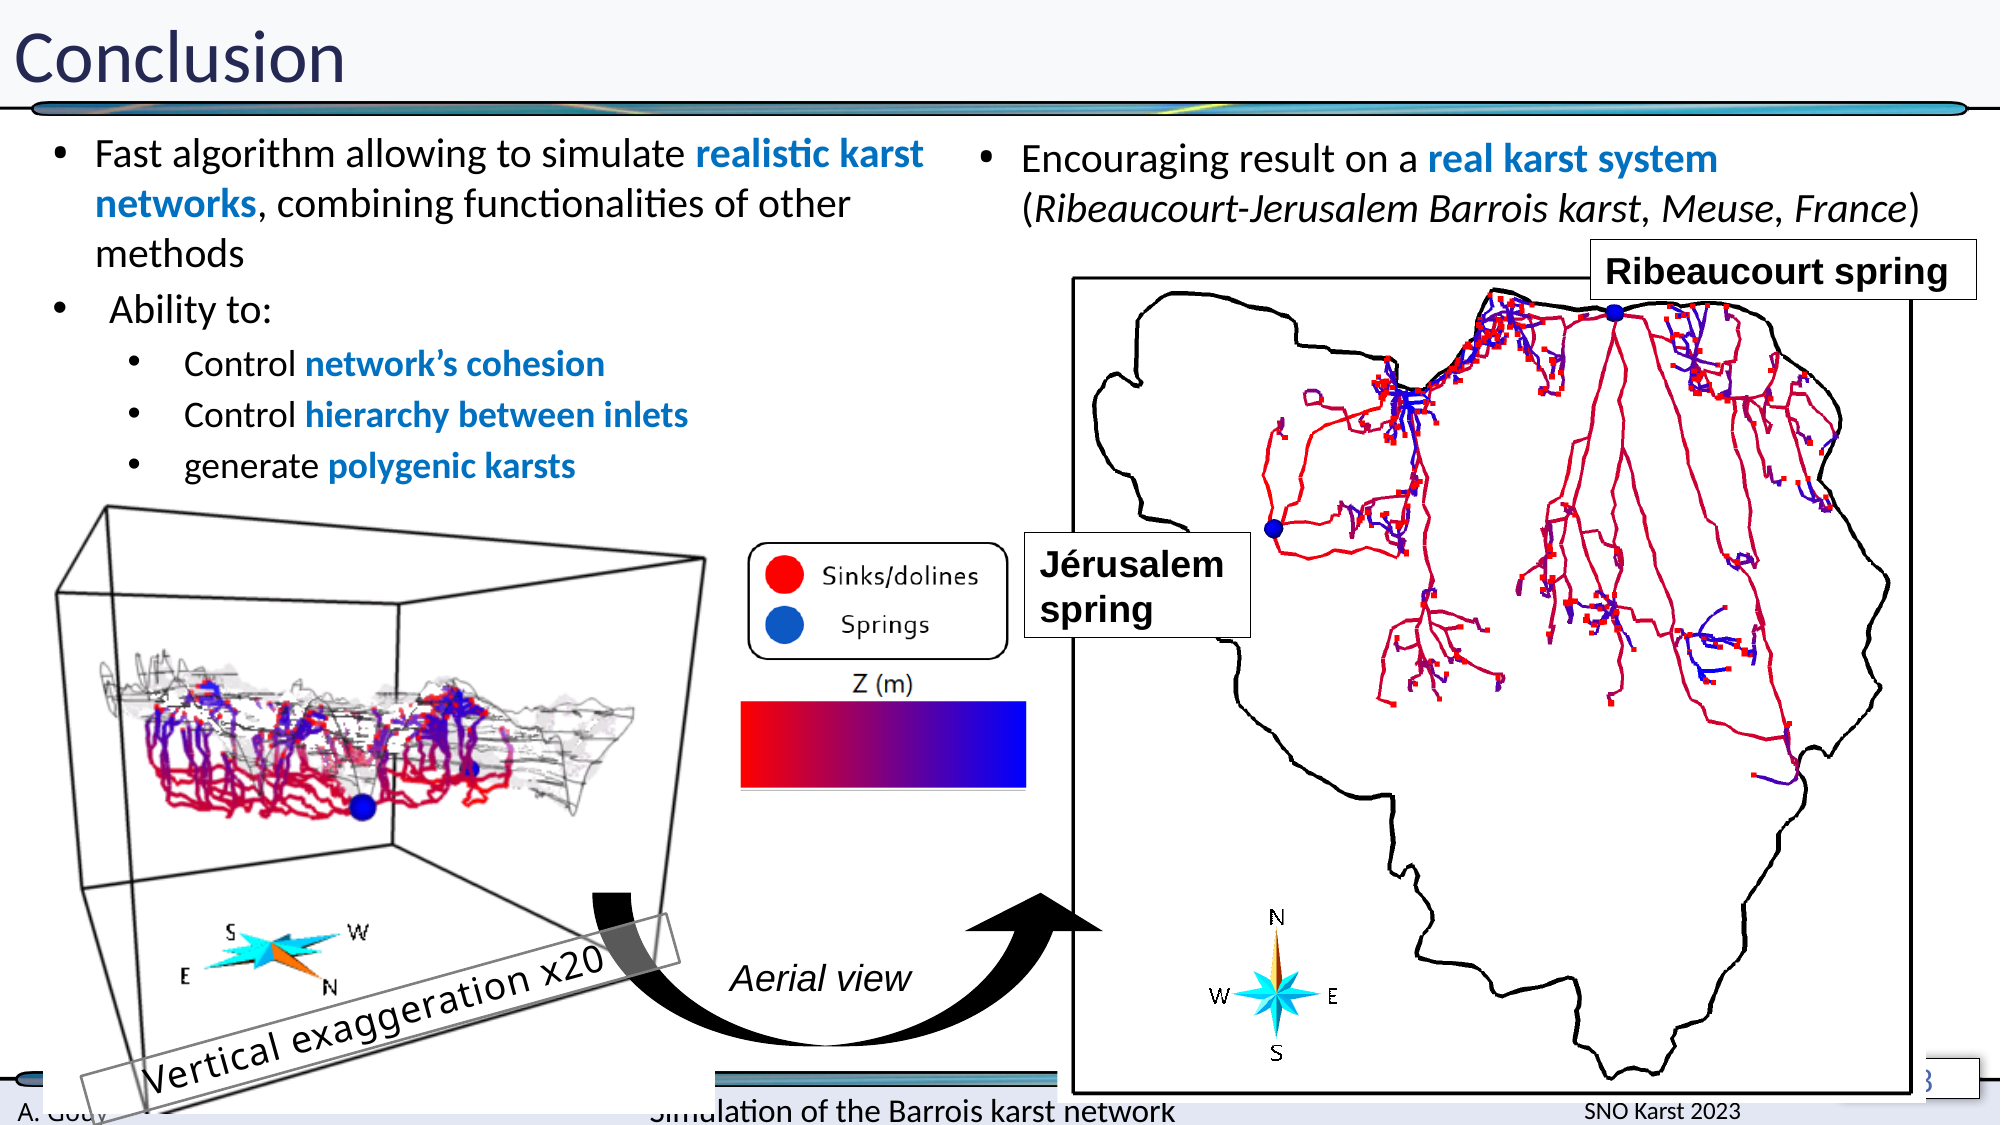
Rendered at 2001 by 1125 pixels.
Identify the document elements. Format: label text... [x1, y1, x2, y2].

text_box Ribeaucourt spring [1590, 239, 1977, 300]
text_box Jérusalem spring [1024, 532, 1050, 638]
title Conclusion [0, 0, 2000, 102]
picture [15, 275, 1927, 1115]
text_box Encouraging result on a real karst system (Ribeaucourt-Jerusalem Barrois karst, Meuse, France) [946, 123, 1956, 239]
text_box Fast algorithm allowing to simulate realistic karst networks, combining functionalities of other methods Ability to: Control network’s cohesion Control hierarchy between inlets generate polygenic karsts [20, 118, 942, 545]
text_box [721, 891, 1050, 1048]
picture [31, 102, 1969, 116]
picture [731, 538, 1037, 791]
text_box Aerial view [721, 946, 926, 1007]
